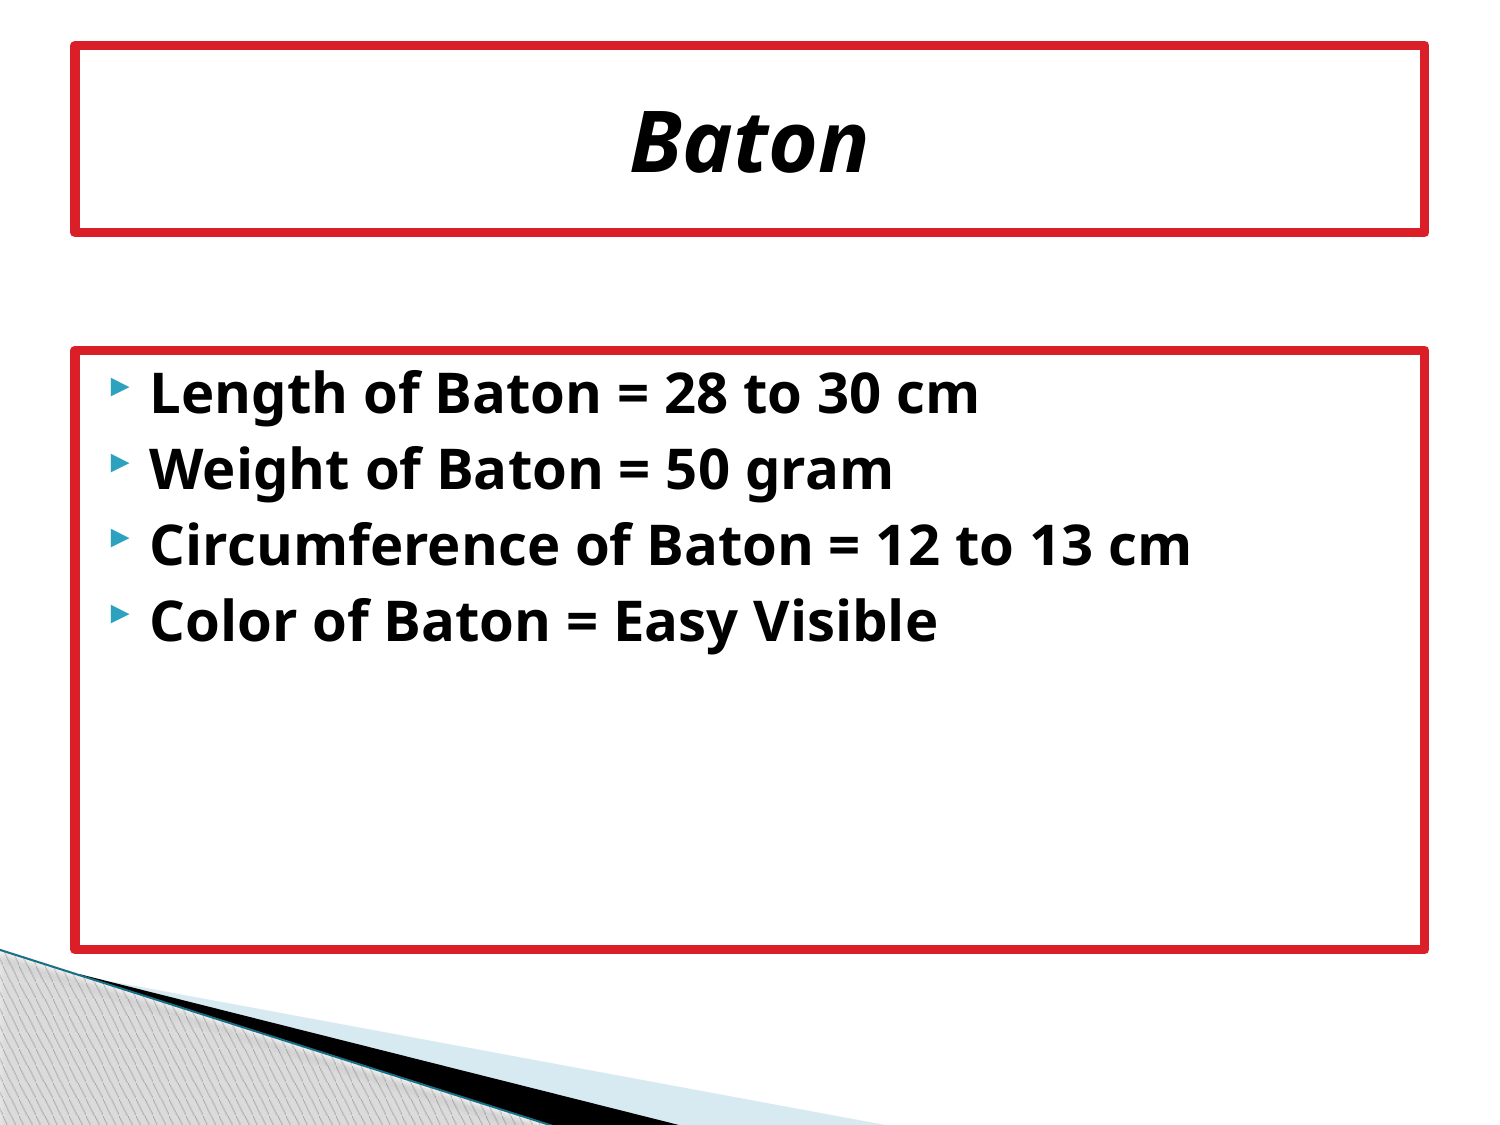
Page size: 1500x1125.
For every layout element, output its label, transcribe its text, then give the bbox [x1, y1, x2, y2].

title Baton [70, 41, 1429, 237]
list Length of Baton = 28 to 30 cm Weight of Baton = 50 gram Circumference of Baton = 12 to 13 cm Color of Baton = Easy Visible [70, 346, 1429, 954]
